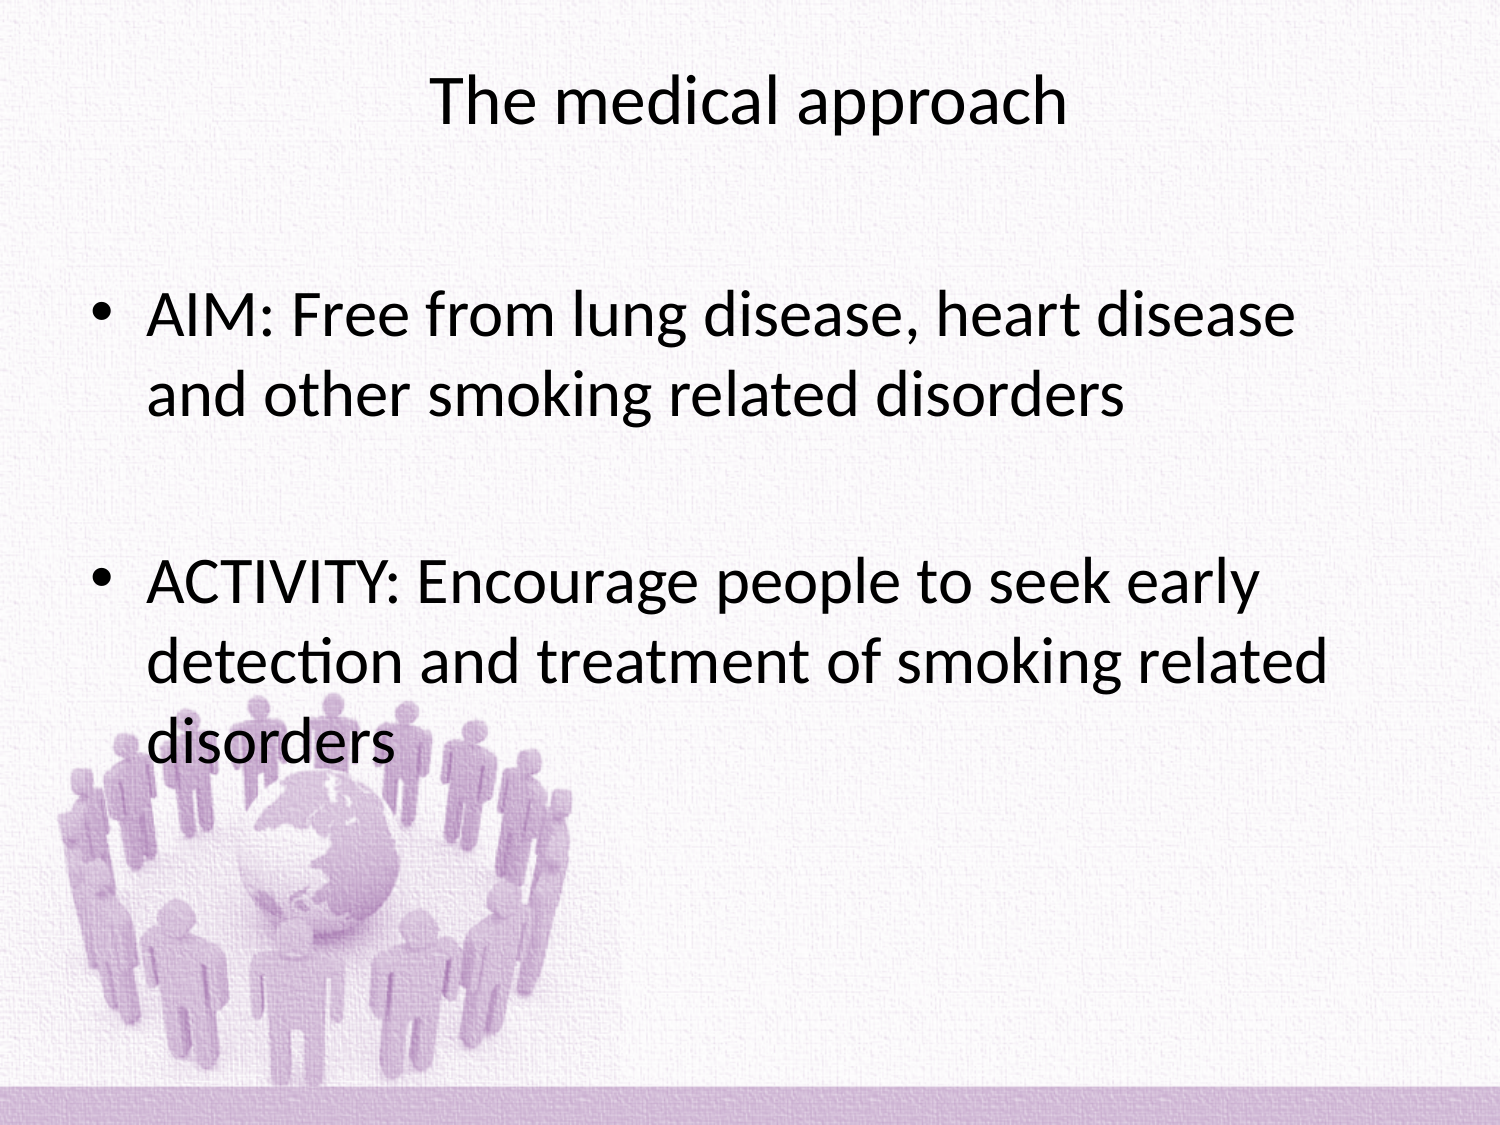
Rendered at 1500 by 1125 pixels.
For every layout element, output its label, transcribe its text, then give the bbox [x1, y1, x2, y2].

title The medical approach [75, 45, 1425, 233]
list AIM: Free from lung disease, heart disease and other smoking related disorders ACTIVITY: Encourage people to seek early detection and treatment of smoking related disorders [75, 262, 1425, 1005]
